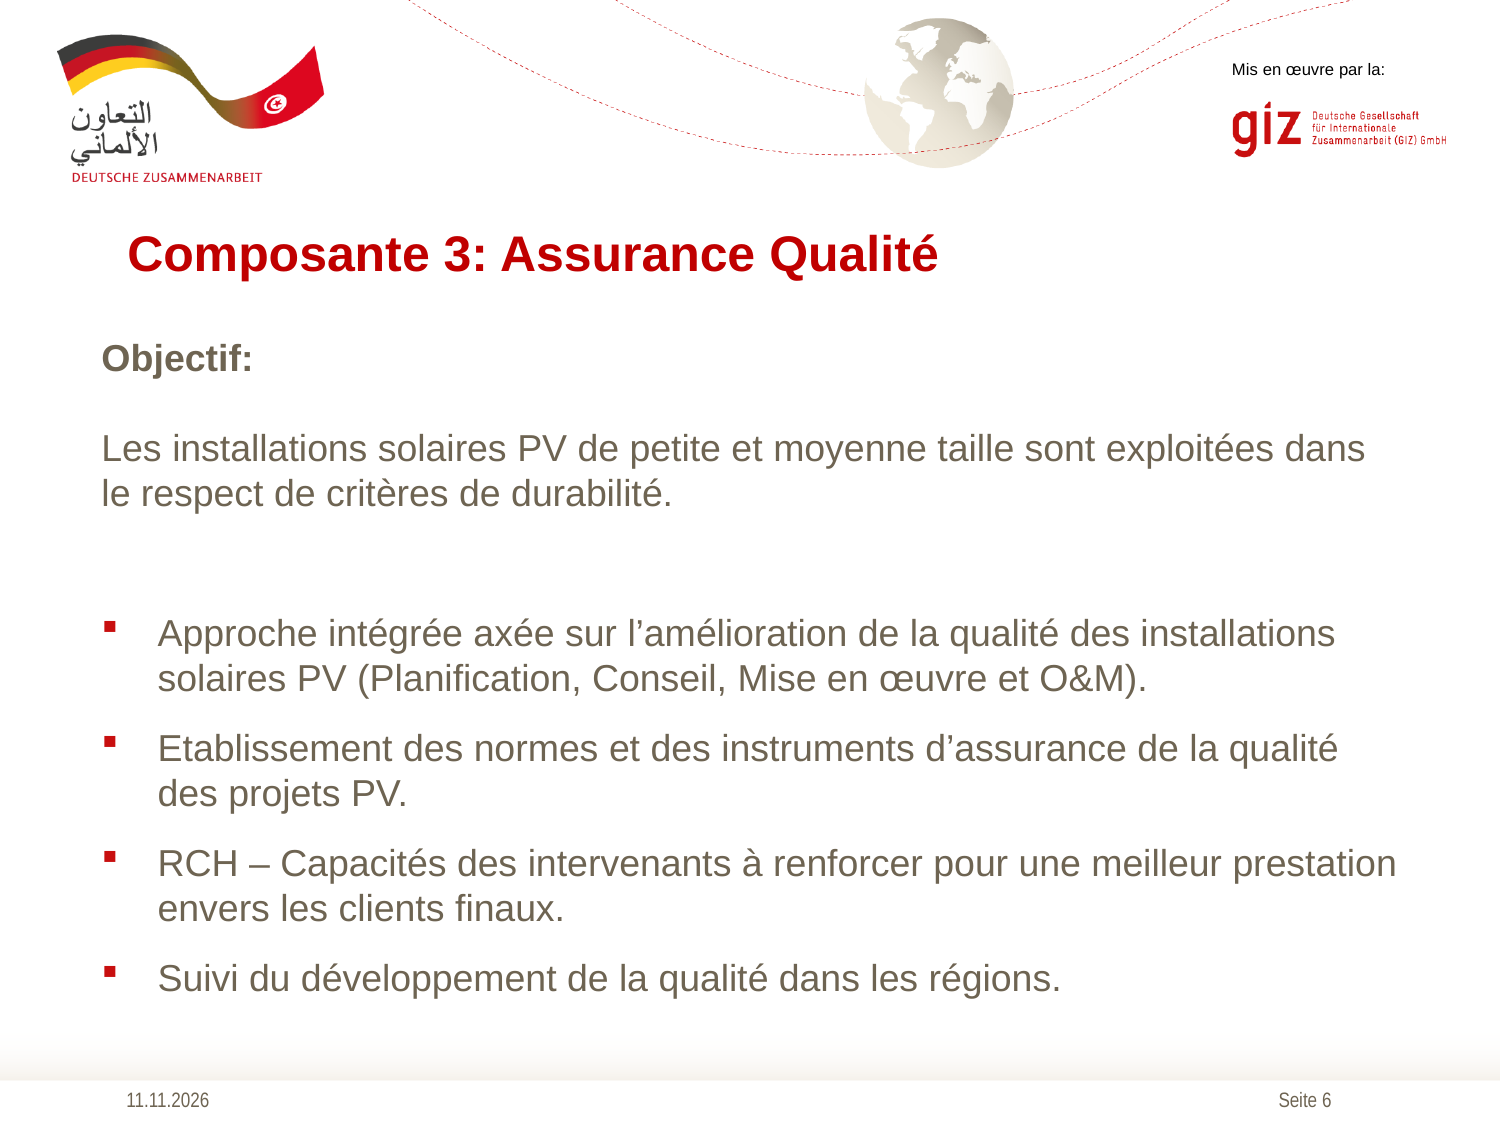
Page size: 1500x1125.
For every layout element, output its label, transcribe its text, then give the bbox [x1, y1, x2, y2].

picture [0, 959, 1500, 1081]
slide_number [111, 1079, 325, 1121]
text_box Mis en œuvre par la: [1217, 51, 1421, 87]
title Composante 3: Assurance Qualité [111, 214, 1389, 316]
picture [0, 0, 1500, 184]
list Objectif: Les installations solaires PV de petite et moyenne taille sont exploitées dans le respect de critères de durabilité. Approche intégrée axée sur l’amélioration de la qualité des installations solaires PV (Planification, Conseil, Mise en œuvre et O&M). Etablissement des normes et des instruments d’assurance de la qualité des projets PV. RCH – Capacités des intervenants à renforcer pour une meilleur prestation envers les clients finaux. Suivi du développement de la qualité dans les régions. [86, 326, 1421, 1065]
